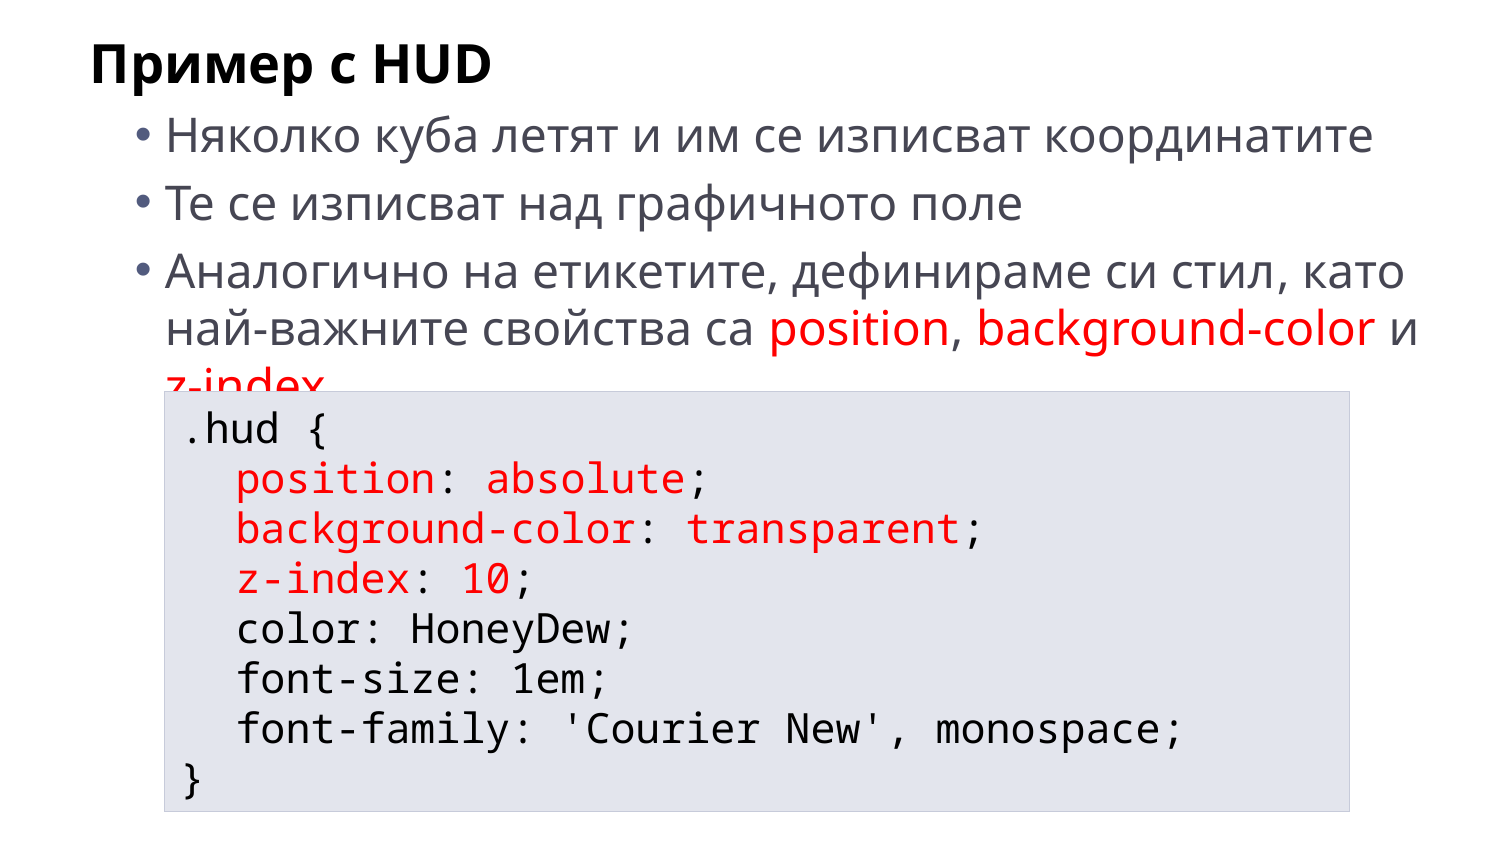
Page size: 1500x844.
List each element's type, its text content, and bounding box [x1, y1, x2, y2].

list Пример с HUD Няколко куба летят и им се изписват координатите Те се изписват над графичното поле Аналогично на етикетите, дефинираме си стил, като най-важните свойства са position, background-color и z-index [75, 21, 1475, 835]
text_box .hud { position: absolute; background-color: transparent; z-index: 10; color: HoneyDew; font-size: 1em; font-family: 'Courier New', monospace; } [164, 391, 1350, 812]
